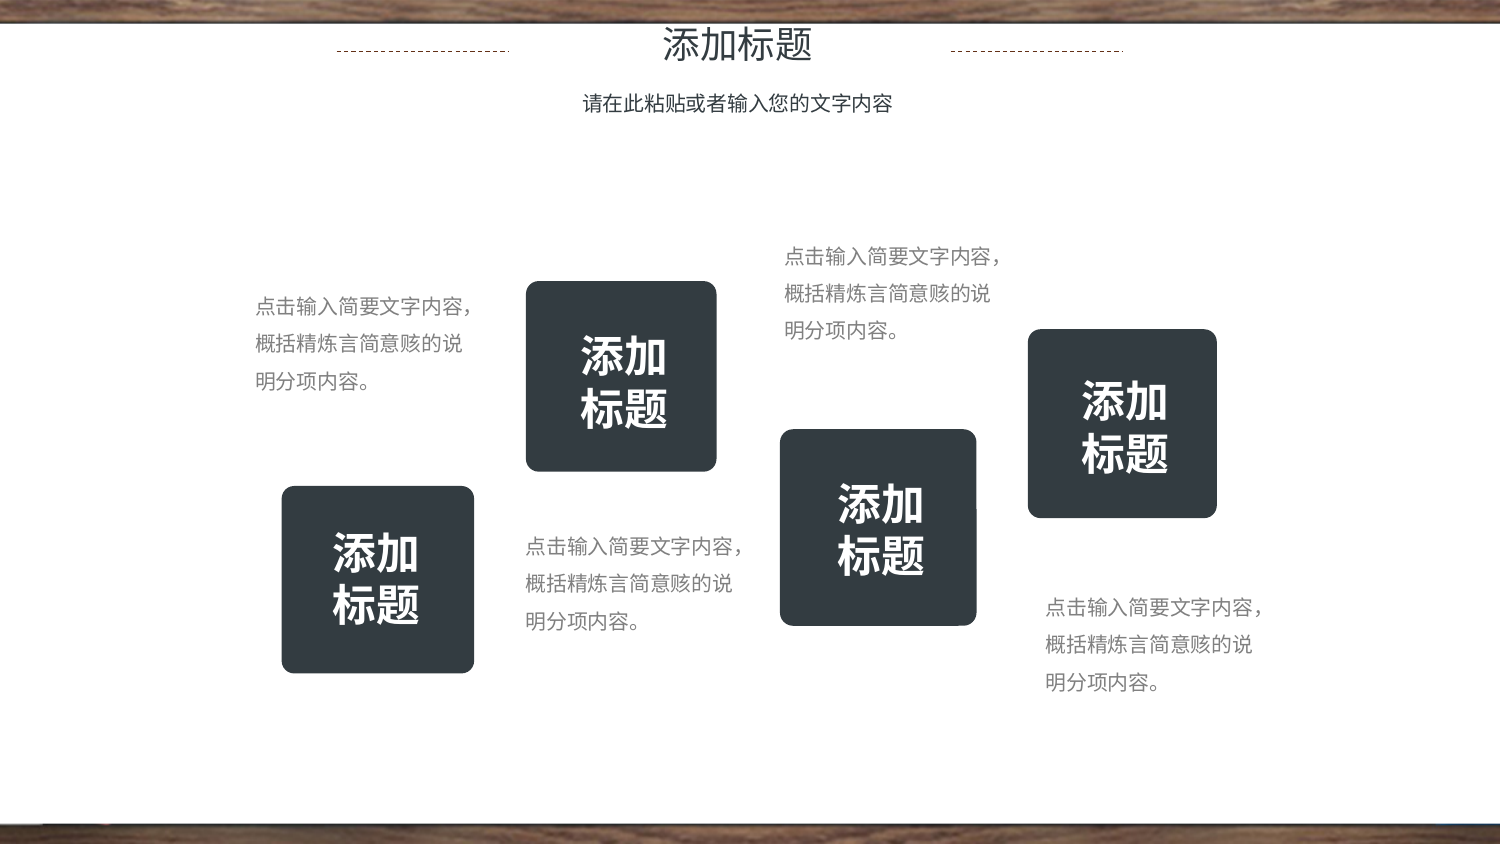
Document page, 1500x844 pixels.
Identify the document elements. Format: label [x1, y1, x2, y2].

text_box [0, 0, 1500, 844]
